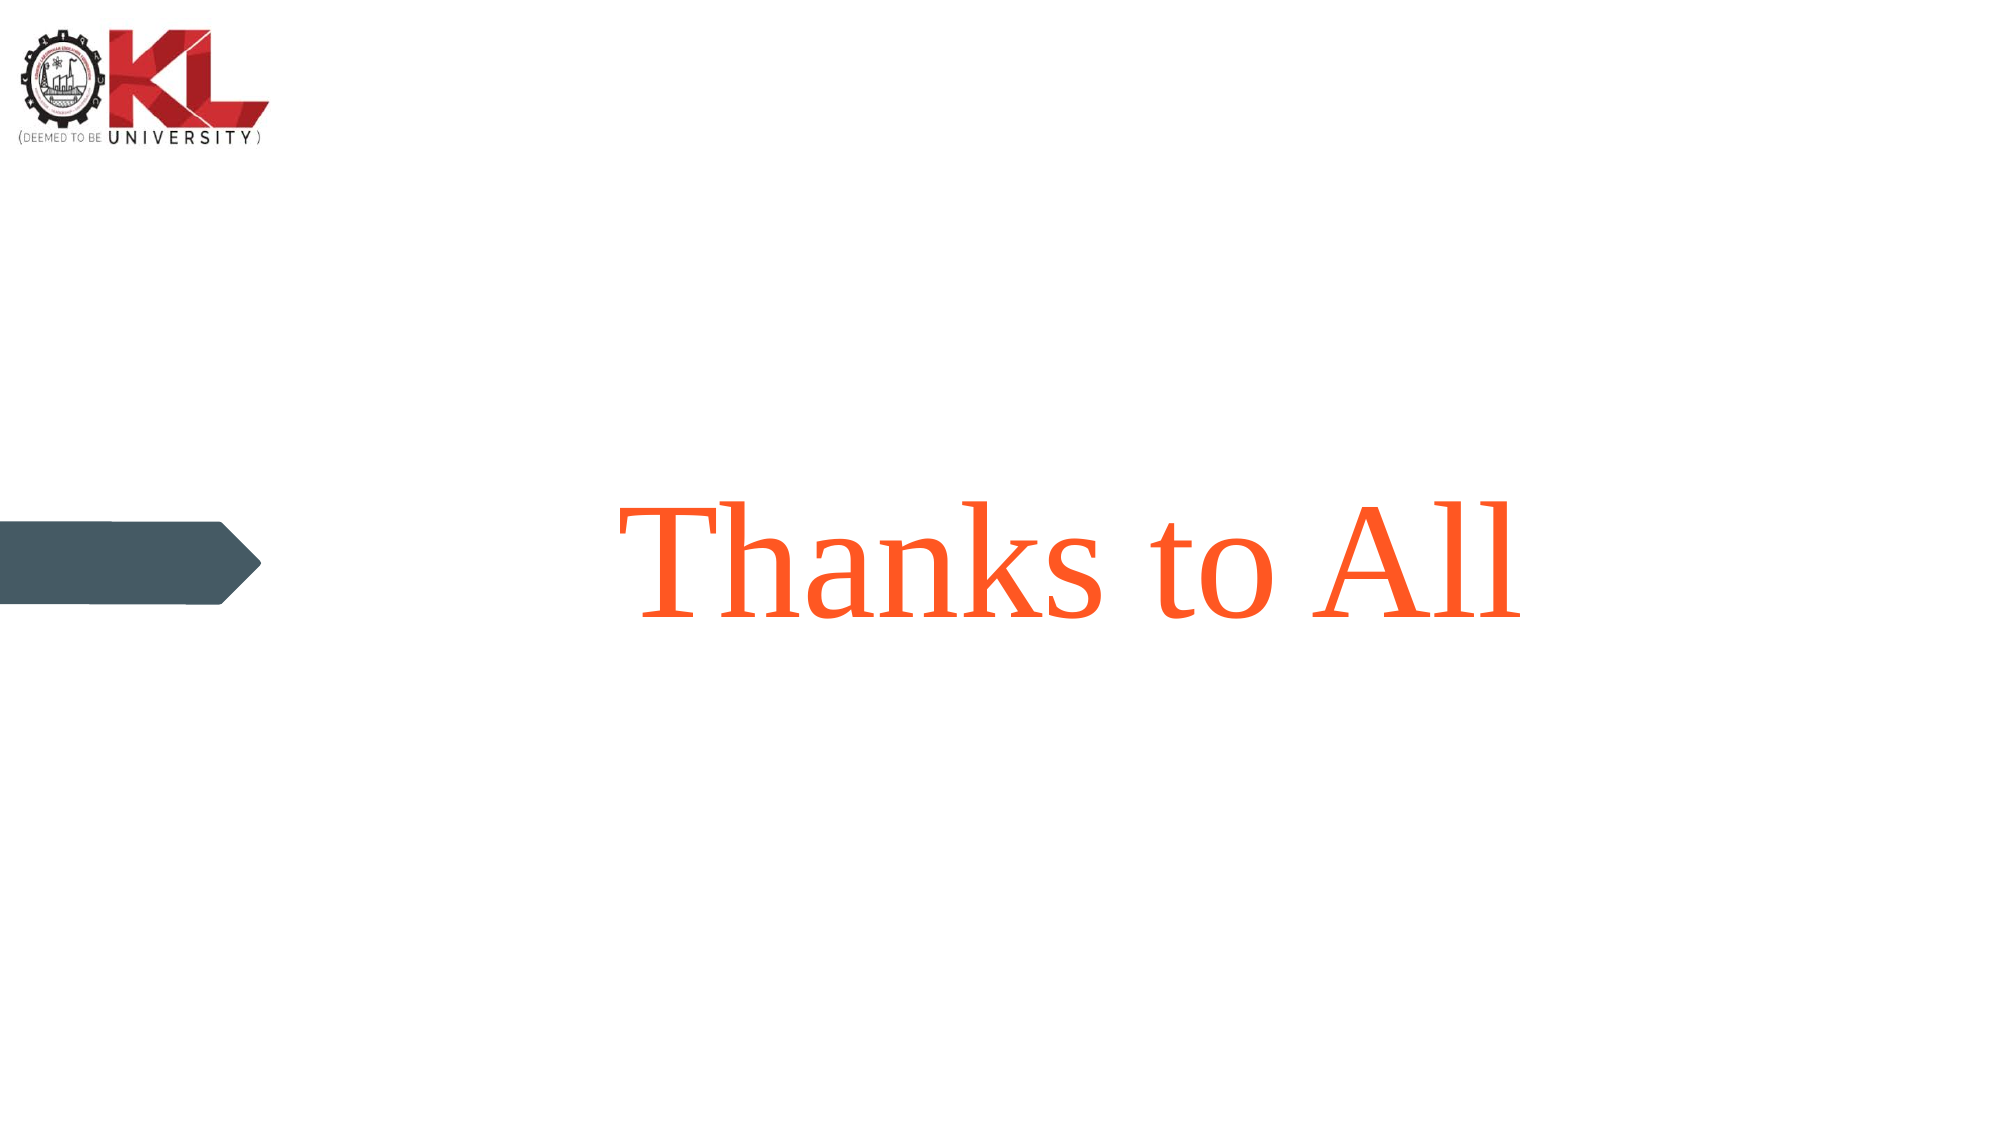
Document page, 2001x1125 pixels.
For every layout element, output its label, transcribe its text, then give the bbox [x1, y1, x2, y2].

title Thanks to All [340, 417, 1803, 659]
picture [11, 17, 272, 149]
